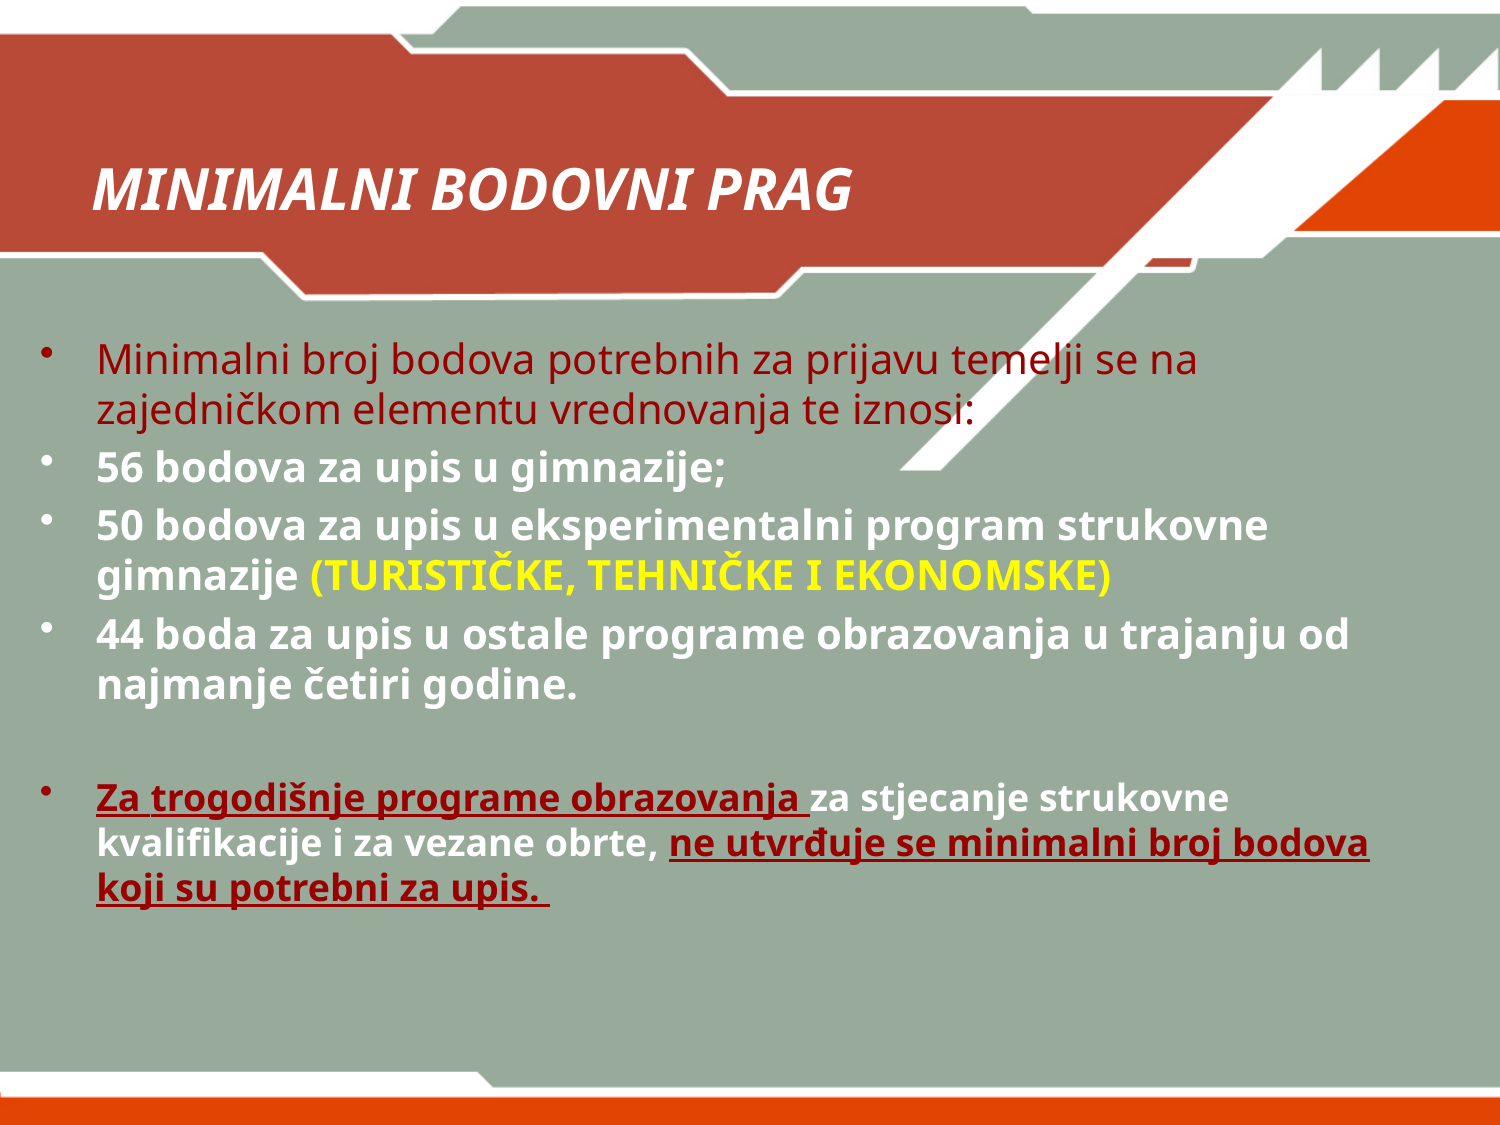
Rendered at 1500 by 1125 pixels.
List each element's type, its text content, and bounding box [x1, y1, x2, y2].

picture [0, 0, 1500, 1125]
title MINIMALNI BODOVNI PRAG [76, 148, 1427, 295]
list Minimalni broj bodova potrebnih za prijavu temelji se na zajedničkom elementu vrednovanja te iznosi: 56 bodova za upis u gimnazije; 50 bodova za upis u eksperimentalni program strukovne gimnazije (TURISTIČKE, TEHNIČKE I EKONOMSKE) 44 boda za upis u ostale programe obrazovanja u trajanju od najmanje četiri godine. Za trogodišnje programe obrazovanja za stjecanje strukovne kvalifikacije i za vezane obrte, ne utvrđuje se minimalni broj bodova koji su potrebni za upis. [24, 324, 1389, 1013]
